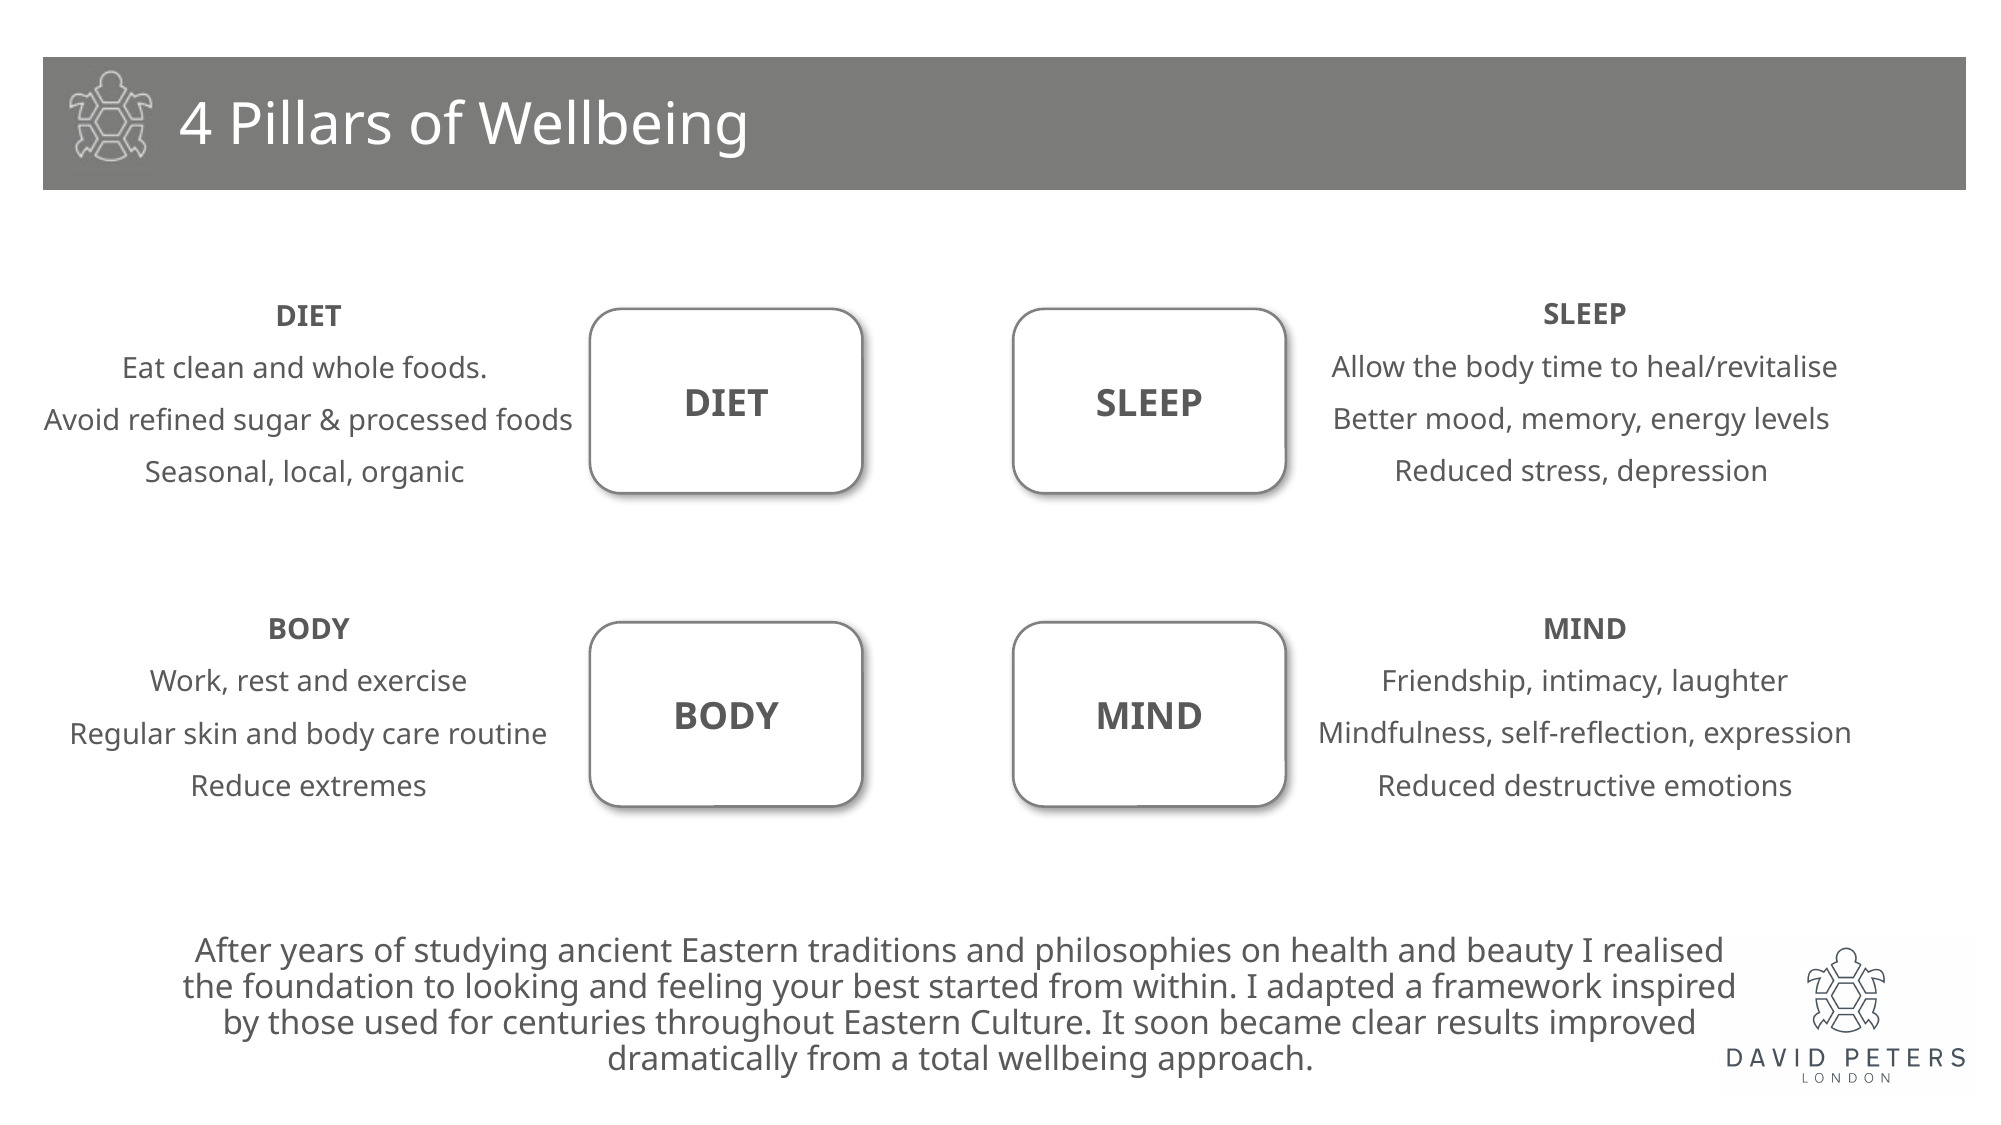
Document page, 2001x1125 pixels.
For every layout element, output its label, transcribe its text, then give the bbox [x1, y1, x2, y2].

text_box SLEEP [1012, 307, 1125, 495]
text_box MIND [1012, 621, 1085, 808]
text_box DIET [809, 307, 864, 495]
text_box BODY [746, 621, 864, 808]
picture [1764, 936, 1974, 1094]
text_box BODY Work, rest and exercise Regular skin and body care routine Reduce extremes [0, 606, 746, 858]
picture [1753, 57, 1966, 190]
picture [43, 57, 164, 190]
title 4 Pillars of Wellbeing [164, 17, 1753, 235]
text_box MIND Friendship, intimacy, laughter Mindfulness, self-reflection, expression Reduced destructive emotions [1085, 606, 2000, 810]
list SLEEP Allow the body time to heal/revitalise Better mood, memory, energy levels Reduced stress, depression [1125, 292, 2000, 515]
text_box After years of studying ancient Eastern traditions and philosophies on health and beauty I realised the foundation to looking and feeling your best started from within. I adapted a framework inspired by those used for centuries throughout Eastern Culture. It soon became clear results improved dramatically from a total wellbeing approach. [159, 926, 1764, 1125]
text_box DIET Eat clean and whole foods. Avoid refined sugar & processed foods Seasonal, local, organic [0, 293, 809, 497]
